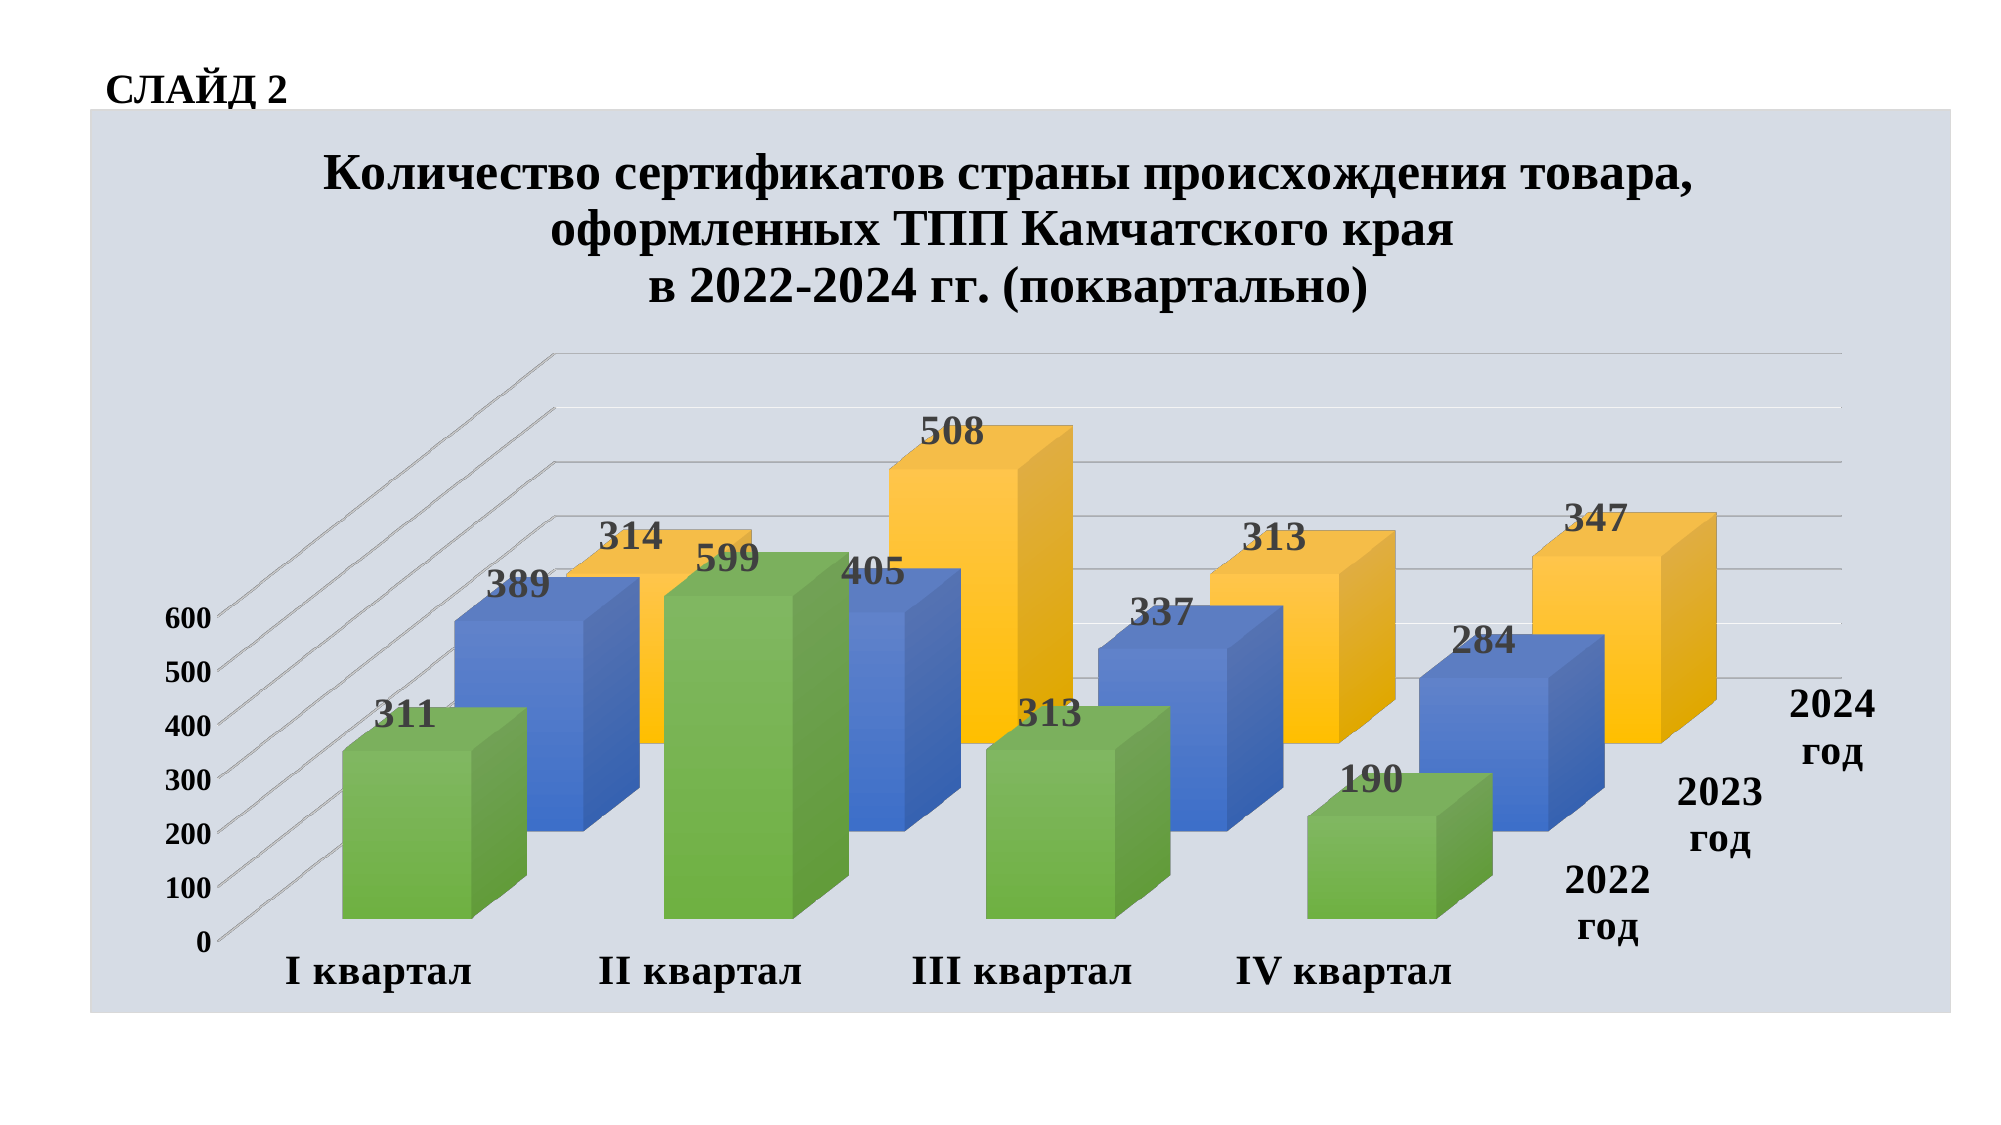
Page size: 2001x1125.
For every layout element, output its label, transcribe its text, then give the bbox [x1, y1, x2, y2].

title СЛАЙД 2 [90, 71, 1863, 109]
chart [90, 109, 1952, 1014]
